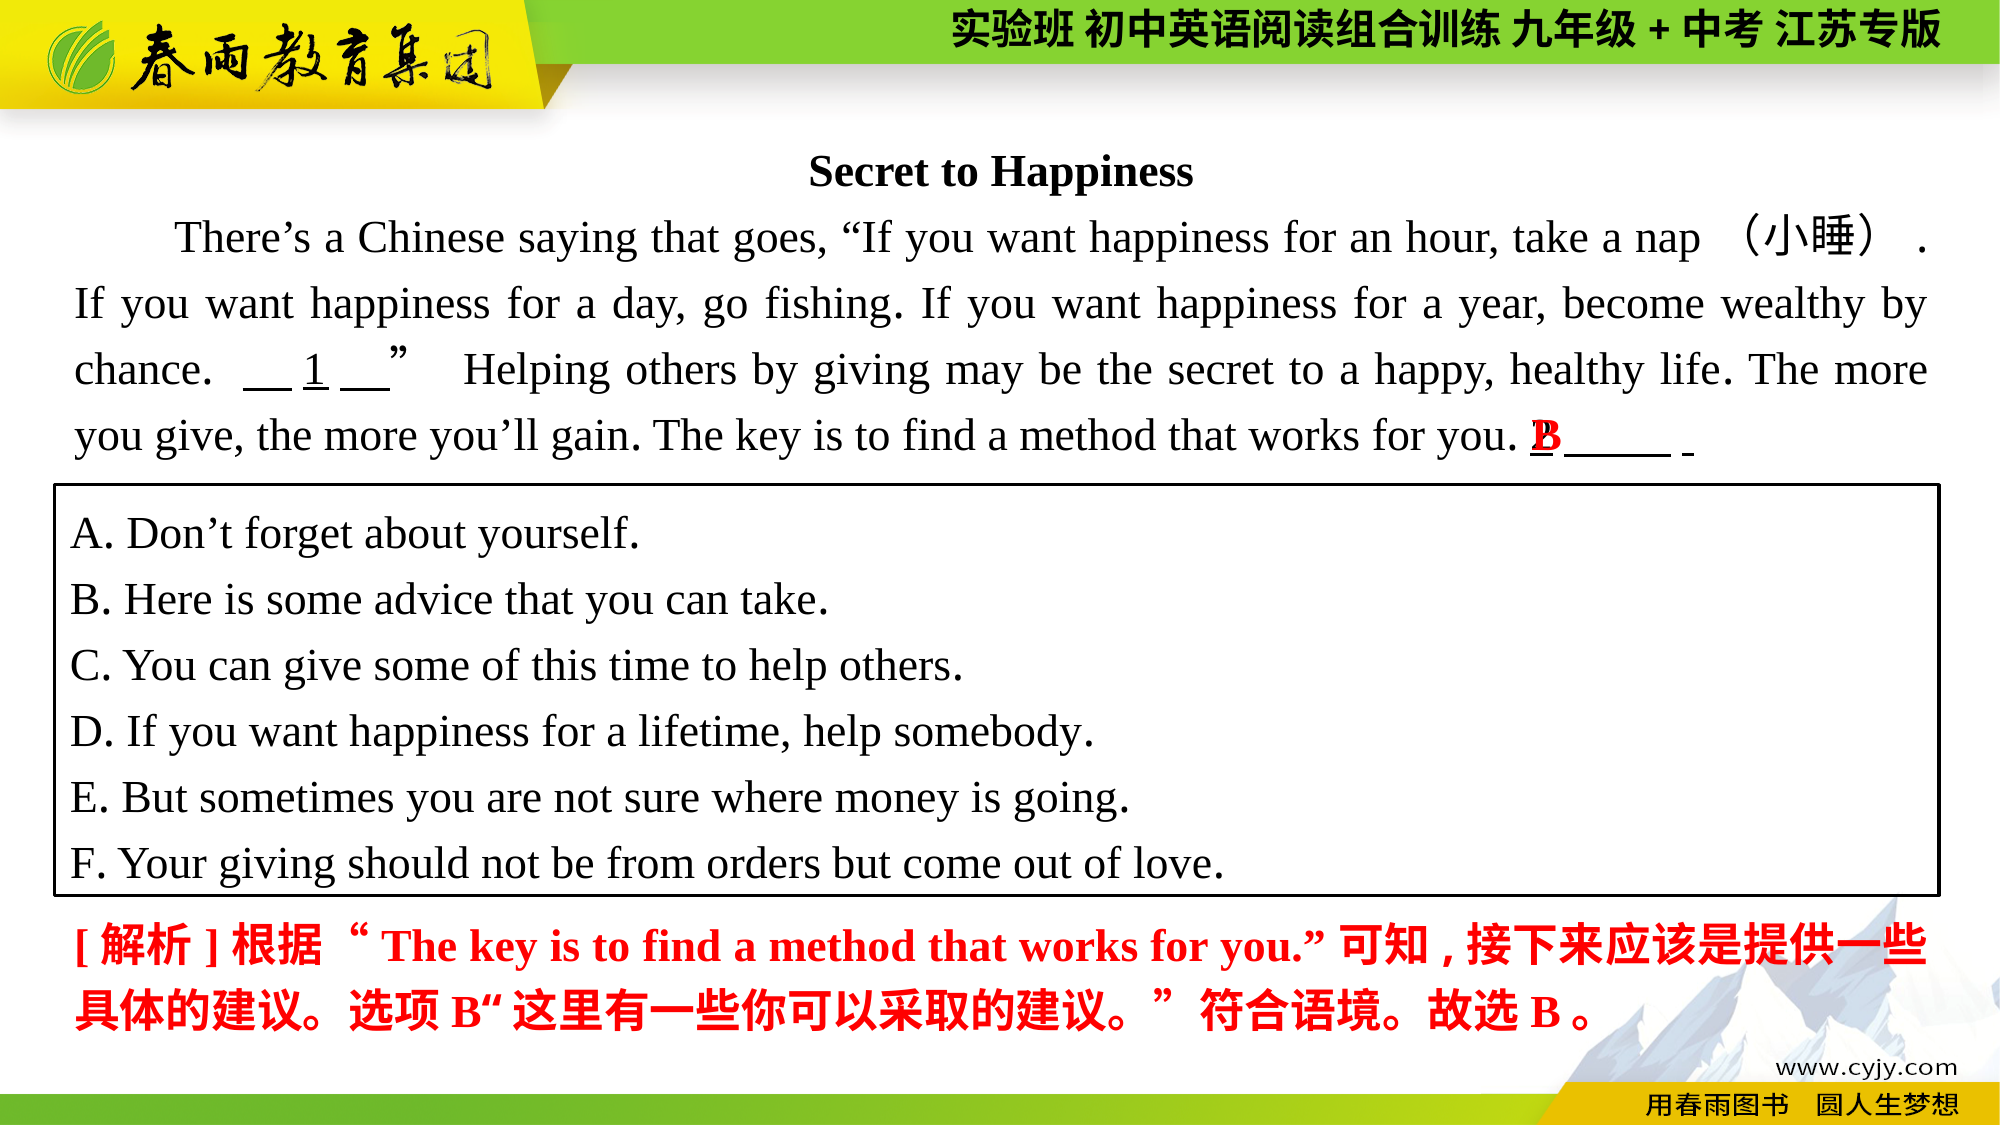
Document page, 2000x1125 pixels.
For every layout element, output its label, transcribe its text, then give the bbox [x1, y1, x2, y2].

picture [0, 0, 2000, 1125]
text_box [解析]根据“The key is to find a method that works for you.”可知,接下来应该是提供一些具体的建议。选项B“这里有一些你可以采取的建议。”符合语境。故选B。 [59, 897, 1944, 1045]
text_box B [1516, 386, 1577, 467]
list Secret to Happiness There’s a Chinese saying that goes, “If you want happiness for an hour, take a nap（小睡）. If you want happiness for a day, go fishing. If you want happiness for a year, become wealthy by chance. 1 ” Helping others by giving may be the secret to a happy, healthy life. The more you give, the more you’ll gain. The key is to find a method that works for you. 2 . [59, 122, 1944, 471]
text_box A. Don’t forget about yourself. B. Here is some advice that you can take. C. You can give some of this time to help others. D. If you want happiness for a lifetime, help somebody. E. But sometimes you are not sure where money is going. F. Your giving should not be from orders but come out of love. [54, 484, 1939, 896]
